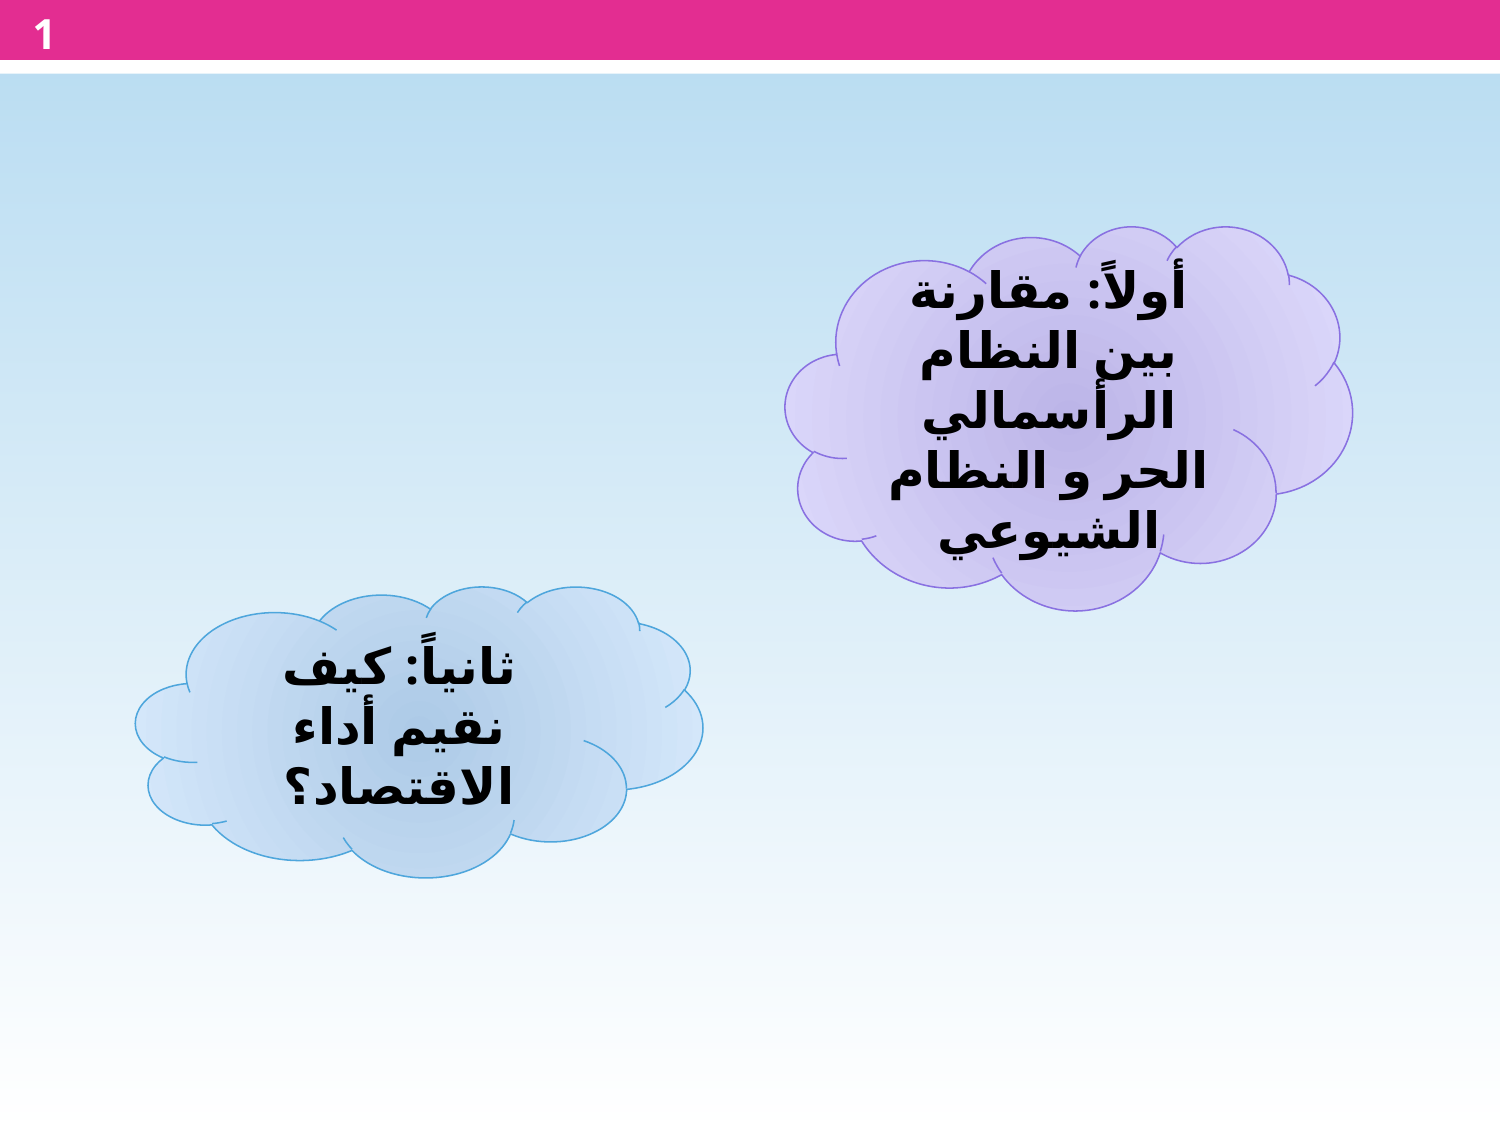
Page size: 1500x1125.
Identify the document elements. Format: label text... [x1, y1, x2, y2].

text_box ثانياً: كيف نقيم أداء الاقتصاد؟ [134, 586, 704, 879]
text_box 1 [11, 0, 71, 65]
text_box أولاً: مقارنة بين النظام الرأسمالي الحر و النظام الشيوعي [784, 226, 1354, 612]
